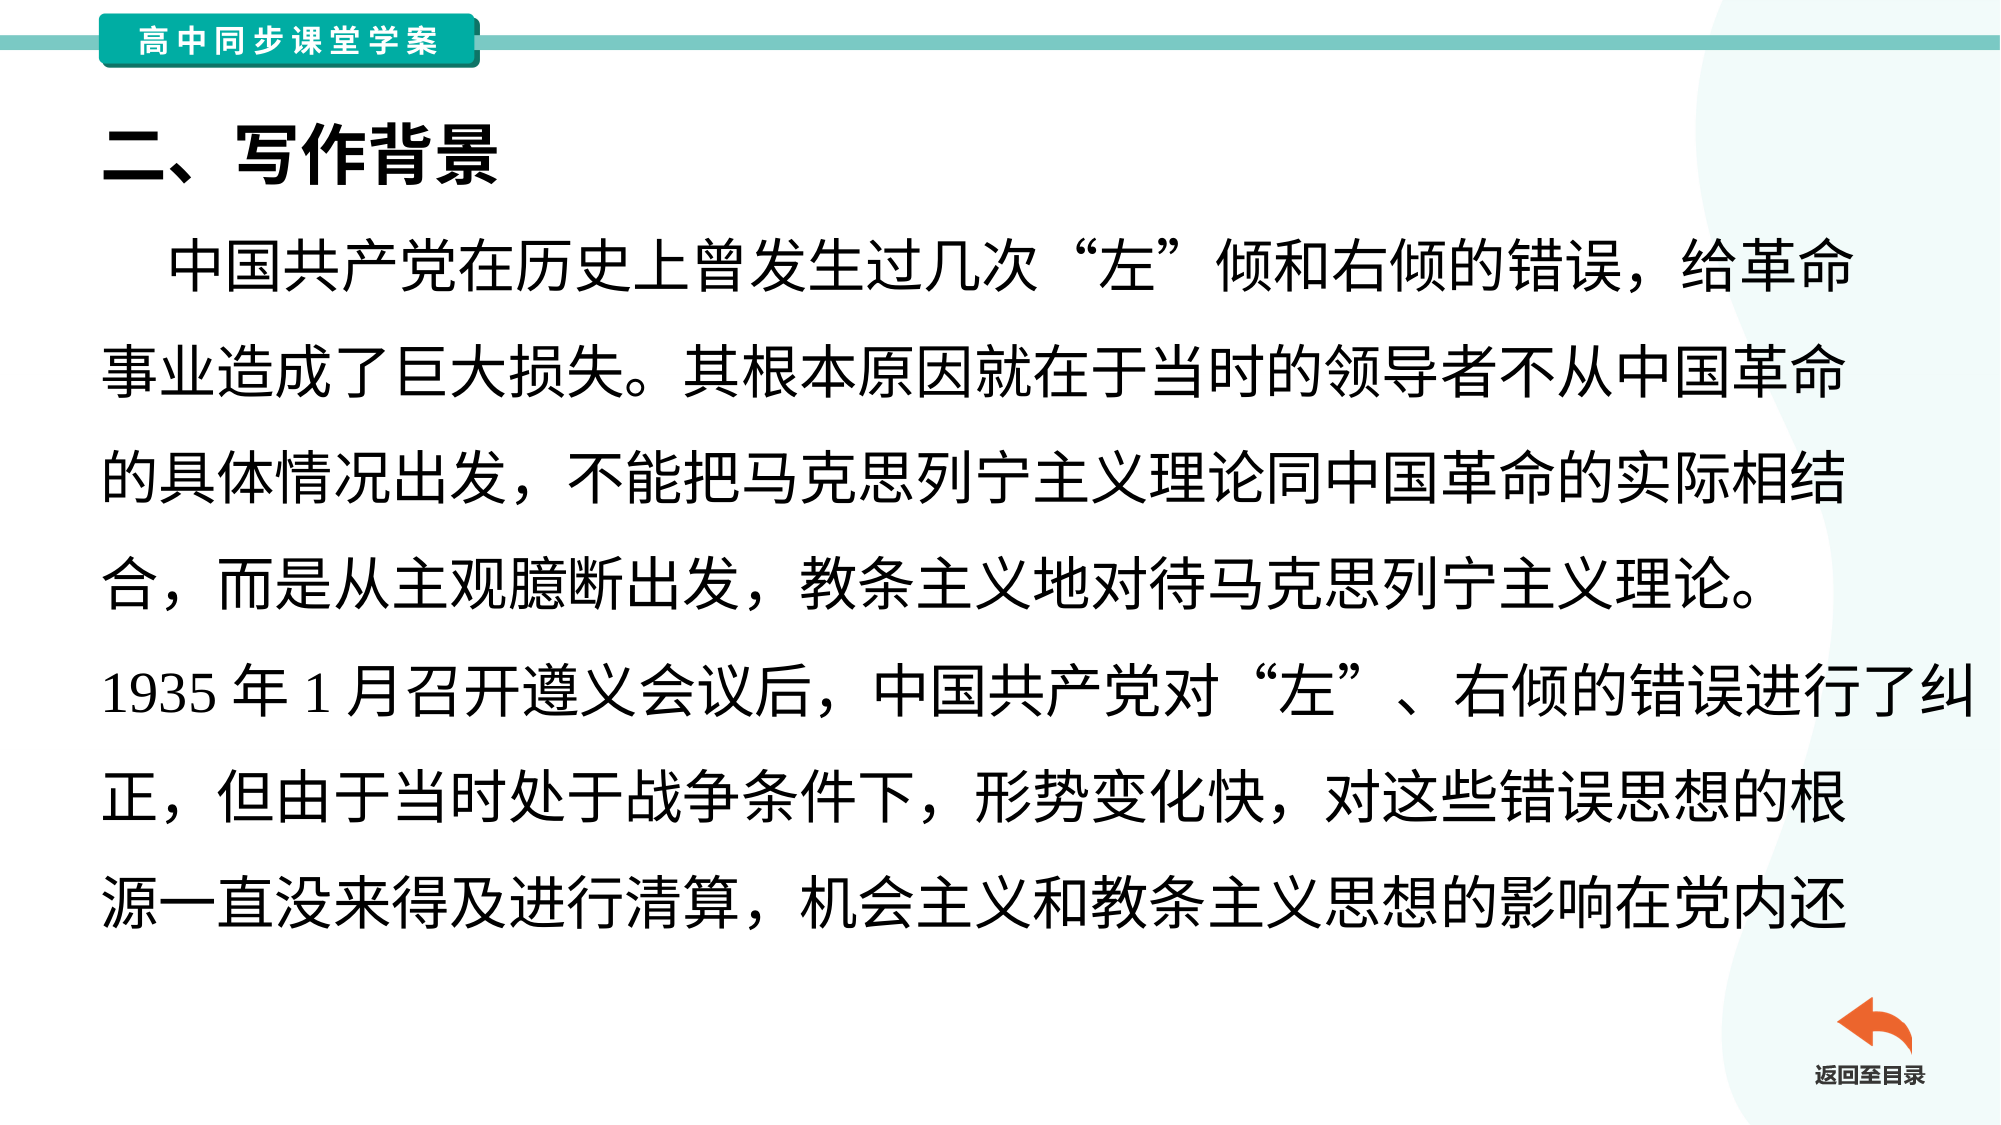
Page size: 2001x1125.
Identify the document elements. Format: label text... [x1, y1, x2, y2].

picture [0, 0, 2000, 1125]
text_box 中国共产党在历史上曾发生过几次“左”倾和右倾的错误，给革命 事业造成了巨大损失。其根本原因就在于当时的领导者不从中国革命 的具体情况出发，不能把马克思列宁主义理论同中国革命的实际相结 合，而是从主观臆断出发，教条主义地对待马克思列宁主义理论。 1935年1月召开遵义会议后，中国共产党对“左”、右倾的错误进行了纠 正，但由于当时处于战争条件下，形势变化快，对这些错误思想的根 源一直没来得及进行清算，机会主义和教条主义思想的影响在党内还 [100, 192, 1899, 937]
text_box 二、写作背景 [100, 76, 1899, 192]
